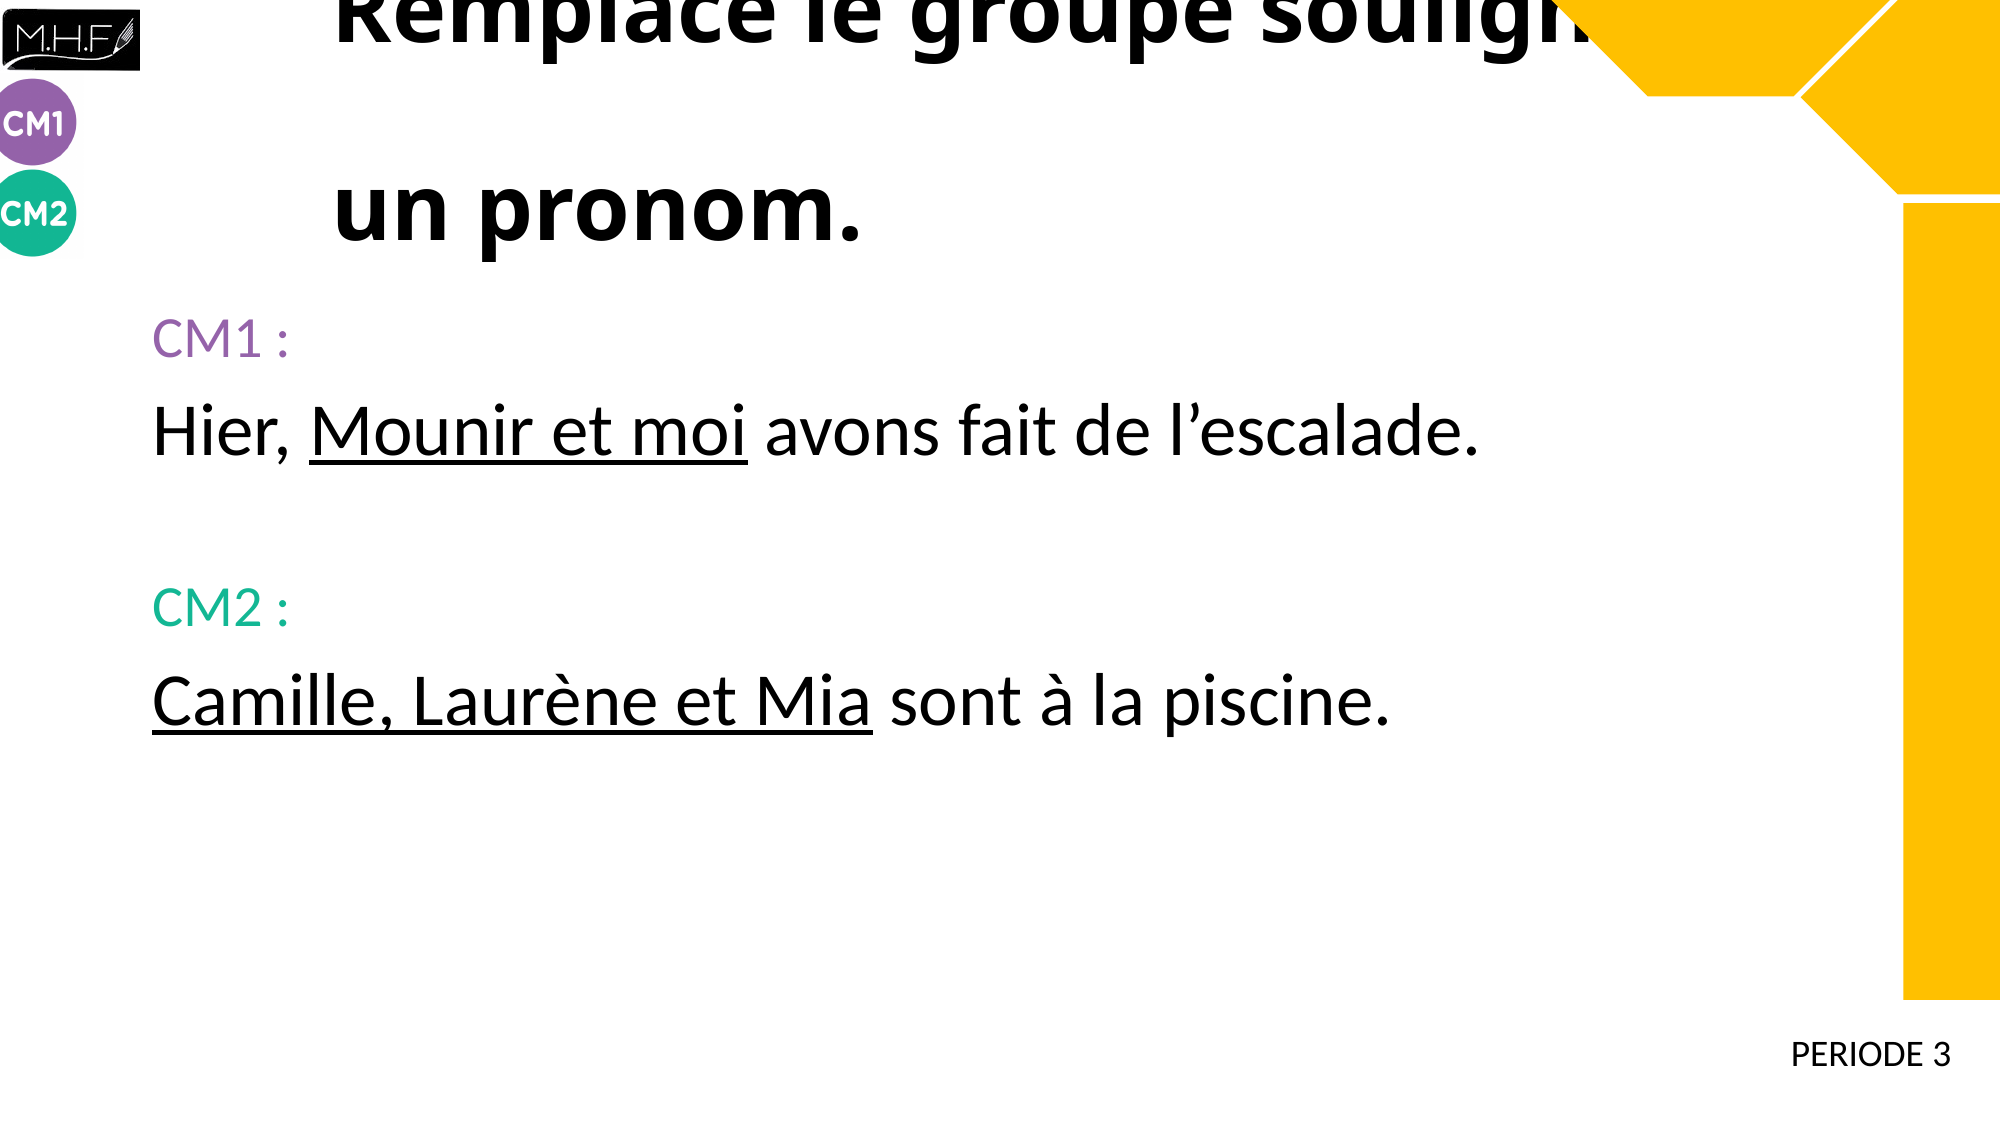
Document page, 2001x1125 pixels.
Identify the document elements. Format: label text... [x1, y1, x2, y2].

picture [0, 7, 140, 259]
list CM1 : Hier, Mounir et moi avons fait de l’escalade. CM2 : Camille, Laurène et Mia sont à la piscine. [137, 299, 1863, 1014]
title Remplace le groupe souligné par un pronom. [316, 3, 1863, 221]
text_box [1799, 0, 2000, 196]
text_box [1549, 0, 1892, 98]
text_box PERIODE 3 [1362, 1021, 1967, 1082]
text_box [1902, 202, 2000, 1001]
